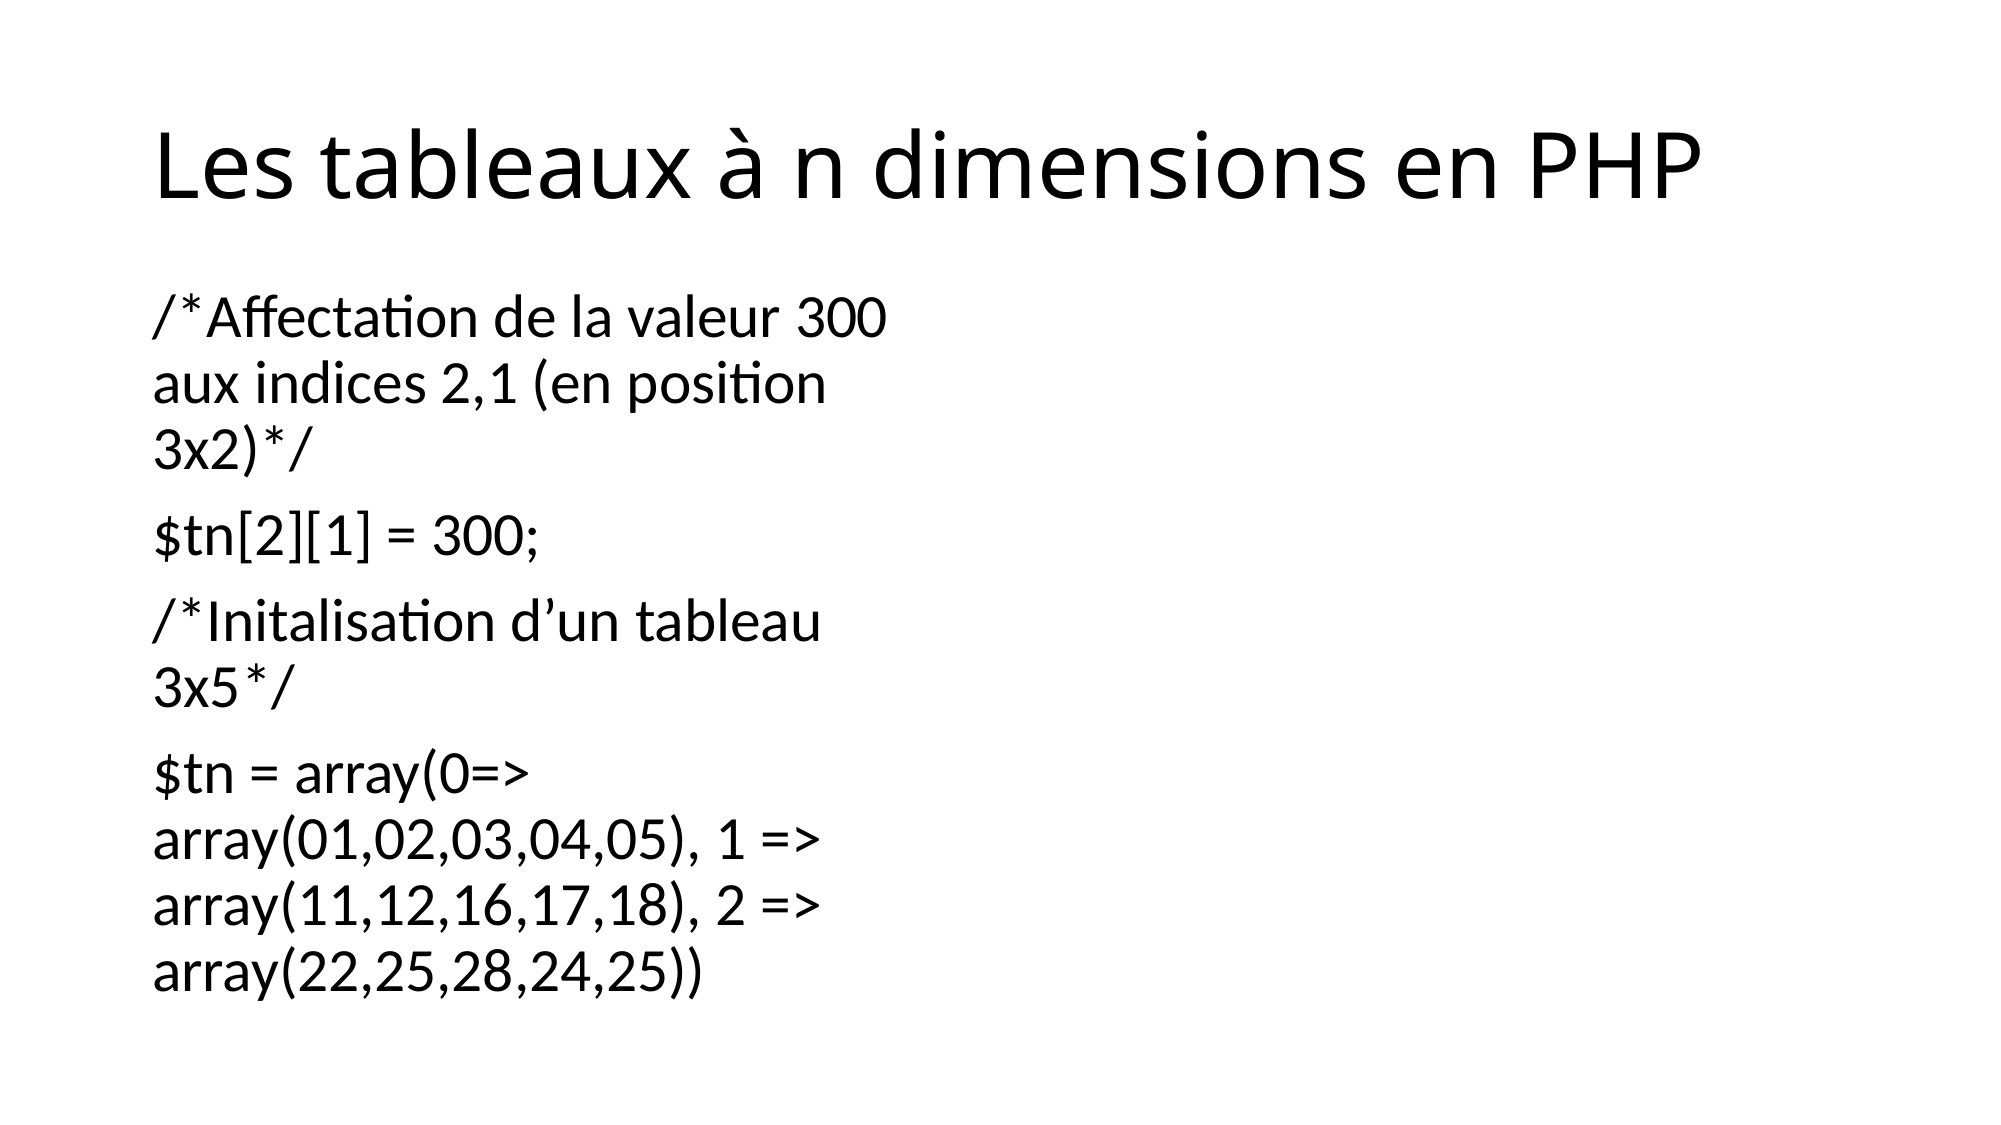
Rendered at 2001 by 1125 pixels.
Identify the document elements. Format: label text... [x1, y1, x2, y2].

list /*Affectation de la valeur 300 aux indices 2,1 (en position 3x2)*/ $tn[2][1] = 300; /*Initalisation d’un tableau 3x5*/ $tn = array(0=> array(01,02,03,04,05), 1 => array(11,12,16,17,18), 2 => array(22,25,28,24,25)) [137, 277, 988, 1014]
title Les tableaux à n dimensions en PHP [137, 59, 1863, 278]
